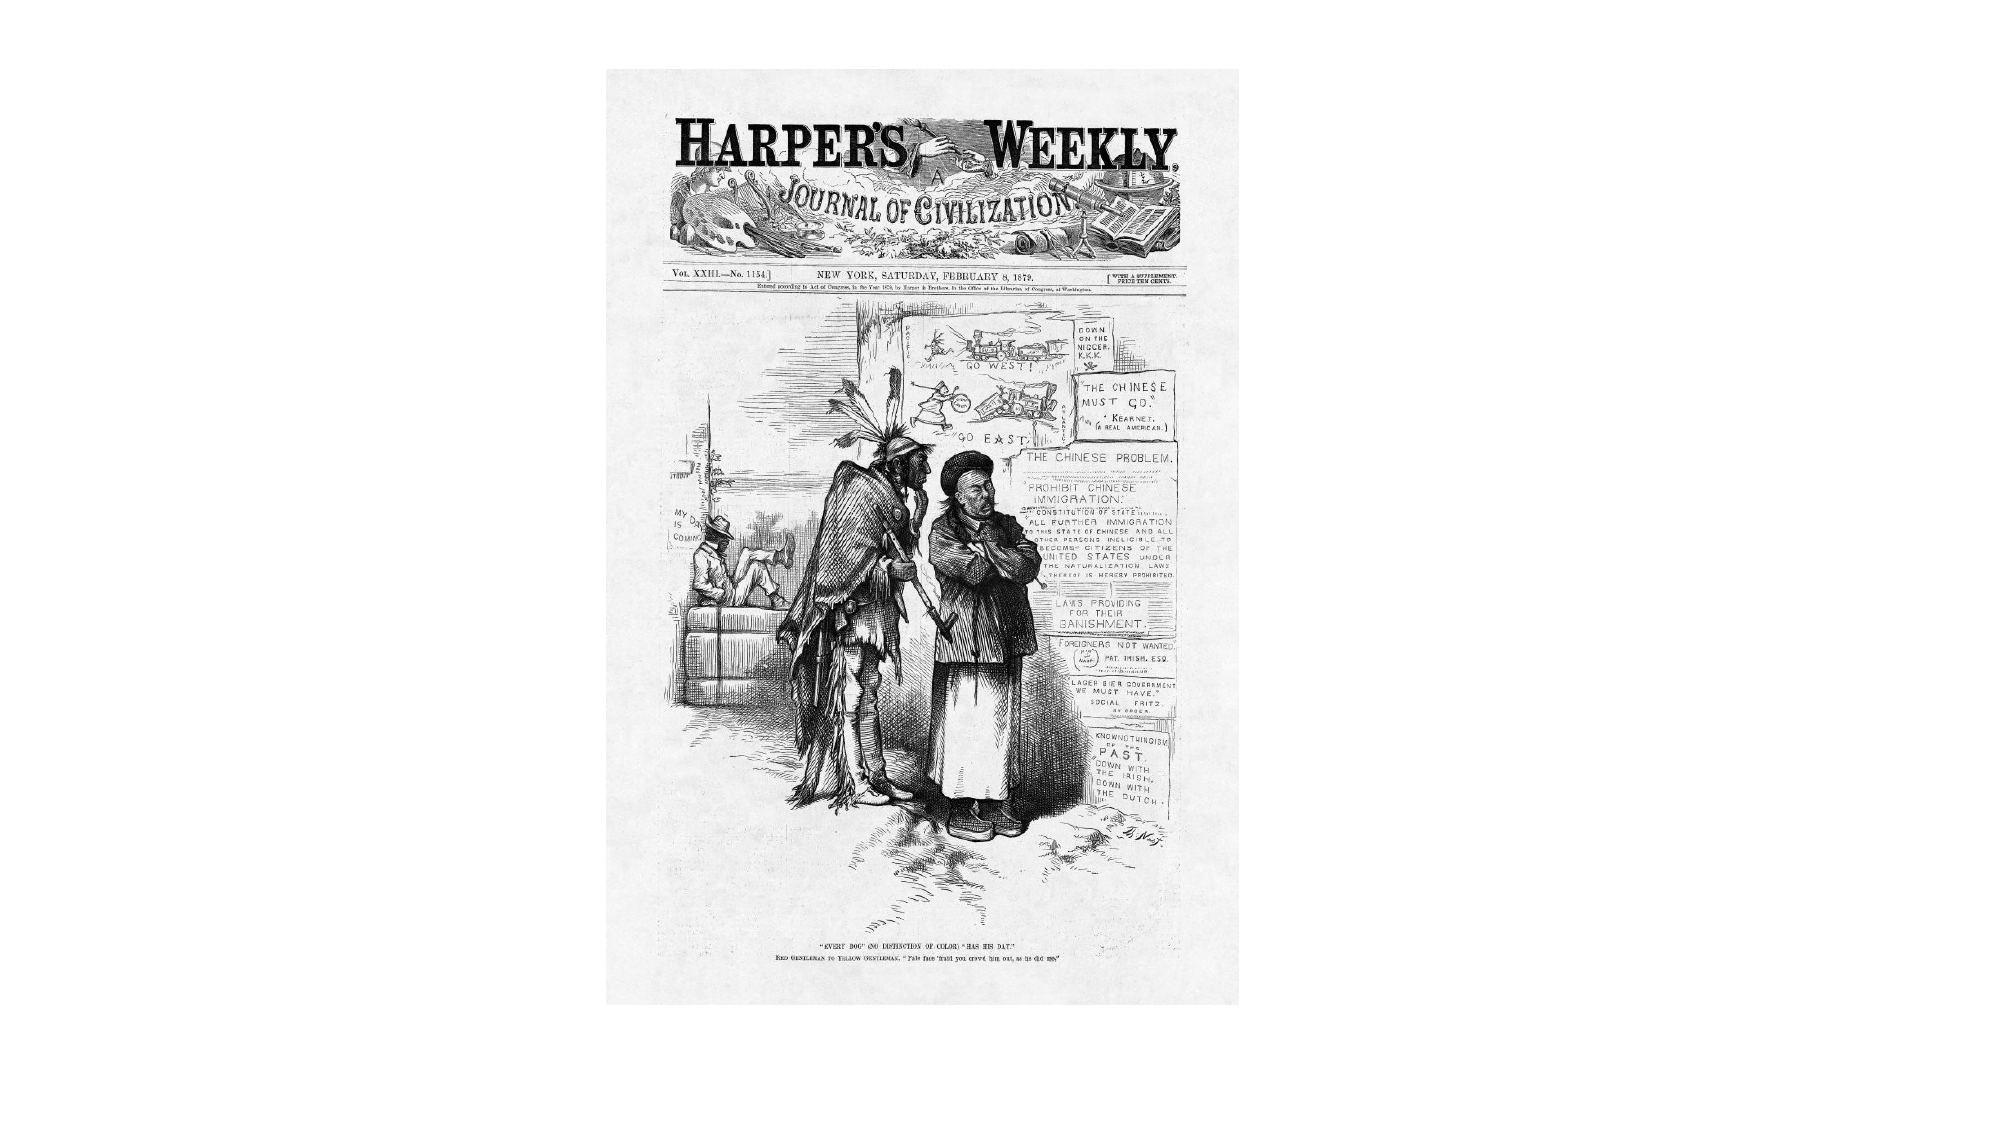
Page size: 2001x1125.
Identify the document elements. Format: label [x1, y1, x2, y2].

picture [606, 69, 1239, 1005]
